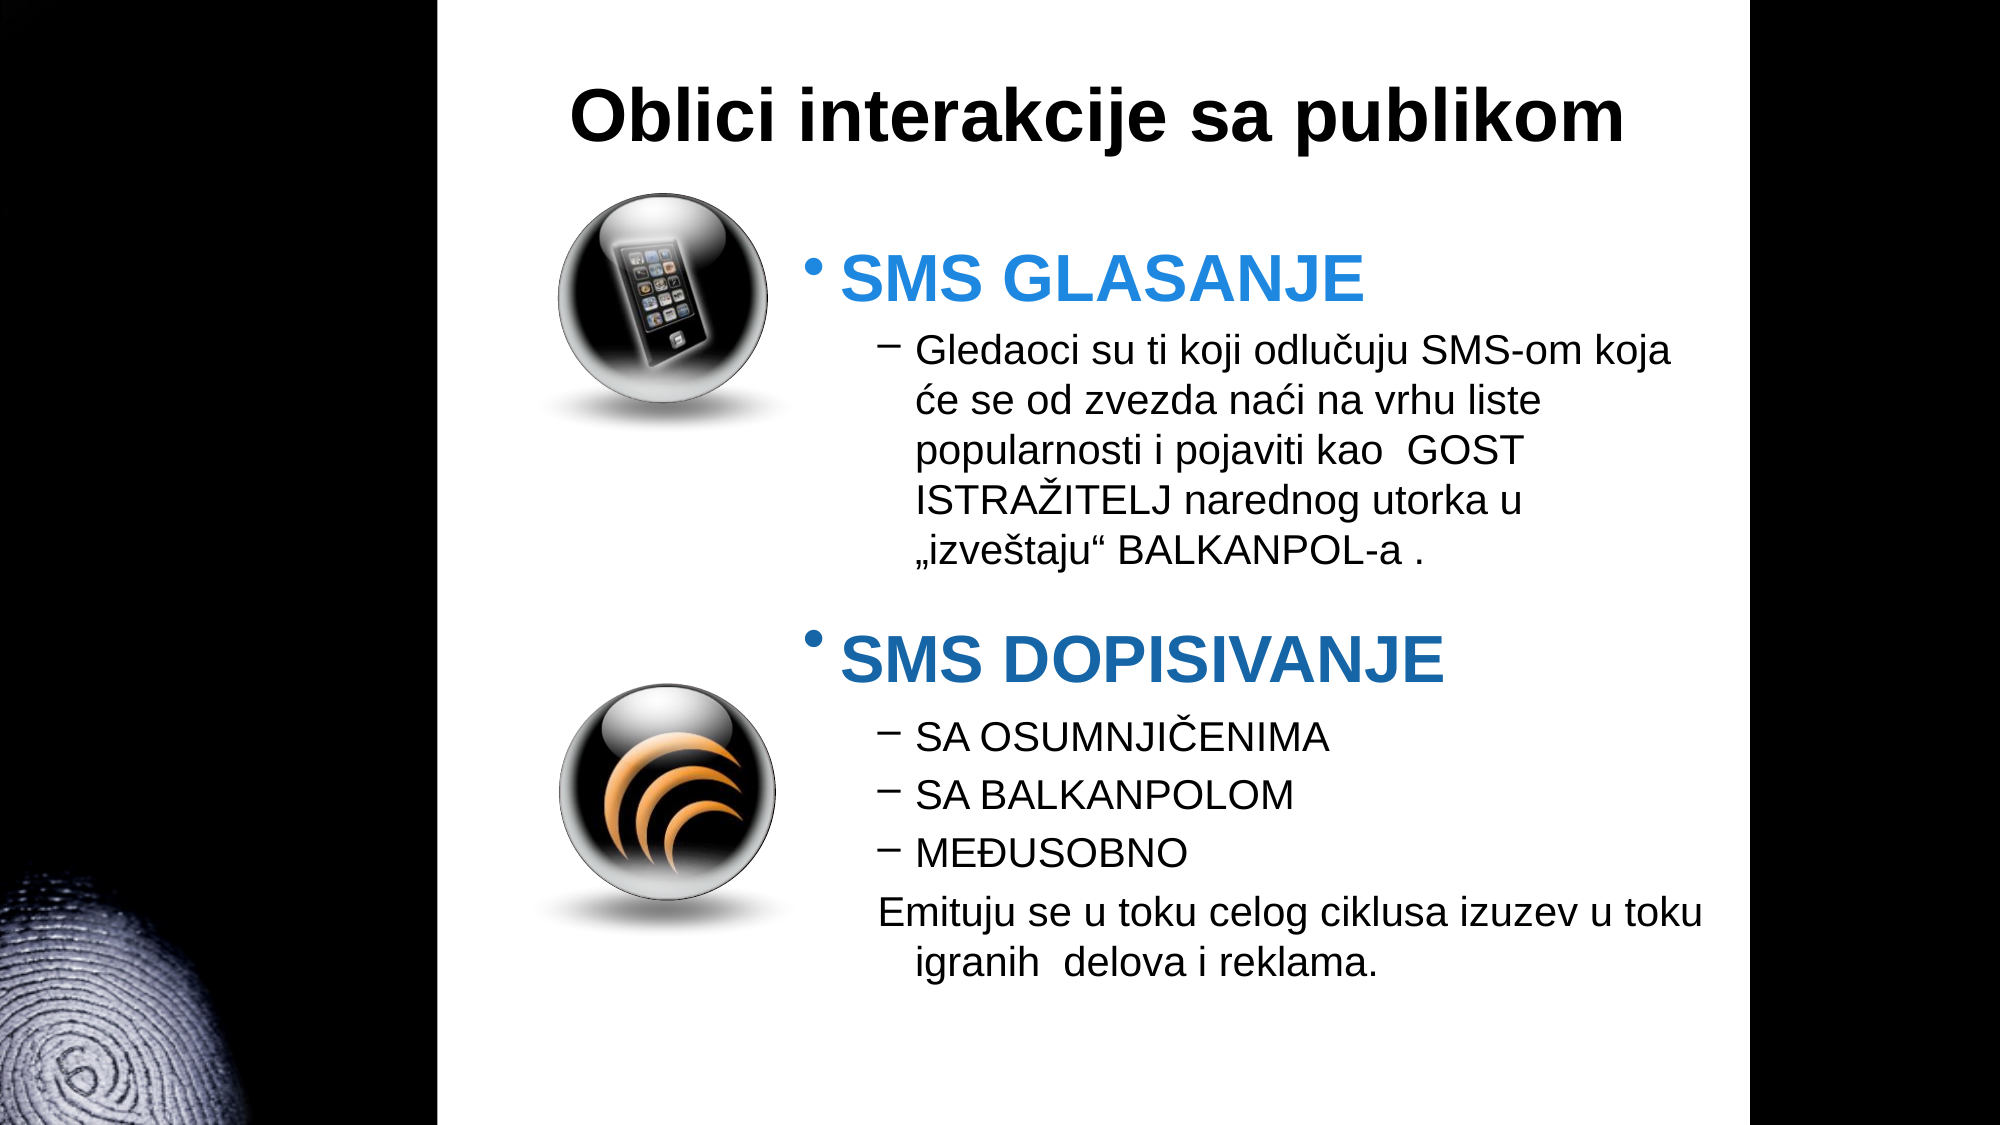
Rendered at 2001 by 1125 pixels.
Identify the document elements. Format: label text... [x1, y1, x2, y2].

title Oblici interakcije sa publikom [554, 52, 1750, 171]
picture [0, 0, 437, 1125]
text_box [437, 0, 1750, 1125]
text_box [524, 649, 812, 938]
picture [1750, 0, 2000, 1125]
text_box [524, 160, 802, 438]
list SMS GLASANJE Gledaoci su ti koji odlučuju SMS-om koja će se od zvezda naći na vrhu liste popularnosti i pojaviti kao GOST ISTRAŽITELJ narednog utorka u „izveštaju“ BALKANPOL-a . SMS DOPISIVANJE SA OSUMNJIČENIMA SA BALKANPOLOM MEĐUSOBNO Emituju se u toku celog ciklusa izuzev u toku igranih delova i reklama. [637, 227, 1720, 1125]
